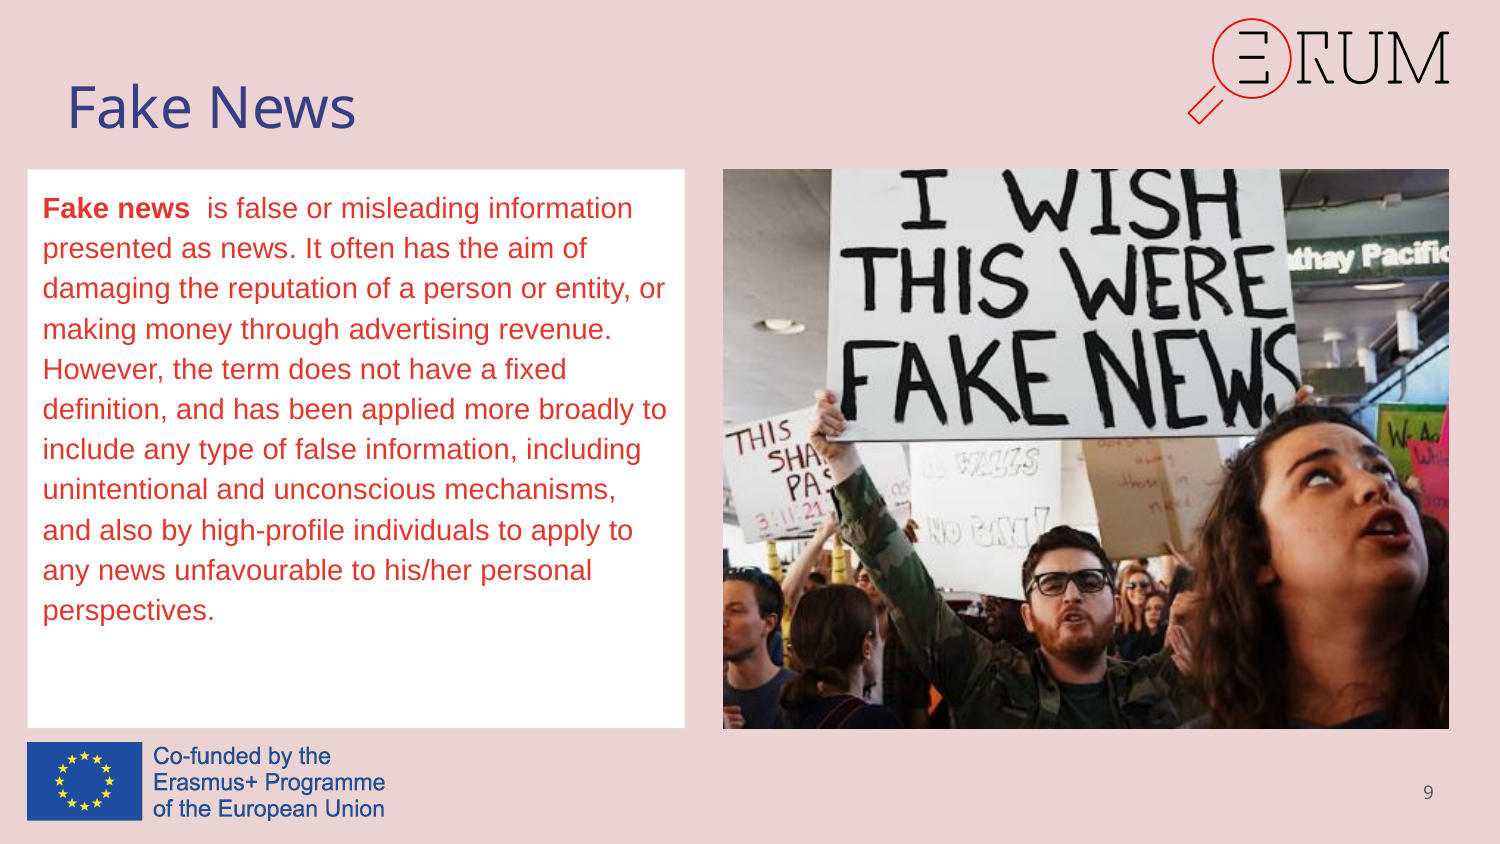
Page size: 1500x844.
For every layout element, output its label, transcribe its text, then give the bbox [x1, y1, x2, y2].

list Fake news is false or misleading information presented as news. It often has the aim of damaging the reputation of a person or entity, or making money through advertising revenue. However, the term does not have a fixed definition, and has been applied more broadly to include any type of false information, including unintentional and unconscious mechanisms, and also by high-profile individuals to apply to any news unfavourable to his/her personal perspectives. [27, 169, 685, 729]
title Fake News [51, 55, 1168, 150]
slide_number 9 [1358, 761, 1449, 826]
picture [27, 742, 385, 821]
picture [1136, 0, 1500, 137]
picture [723, 169, 1450, 729]
